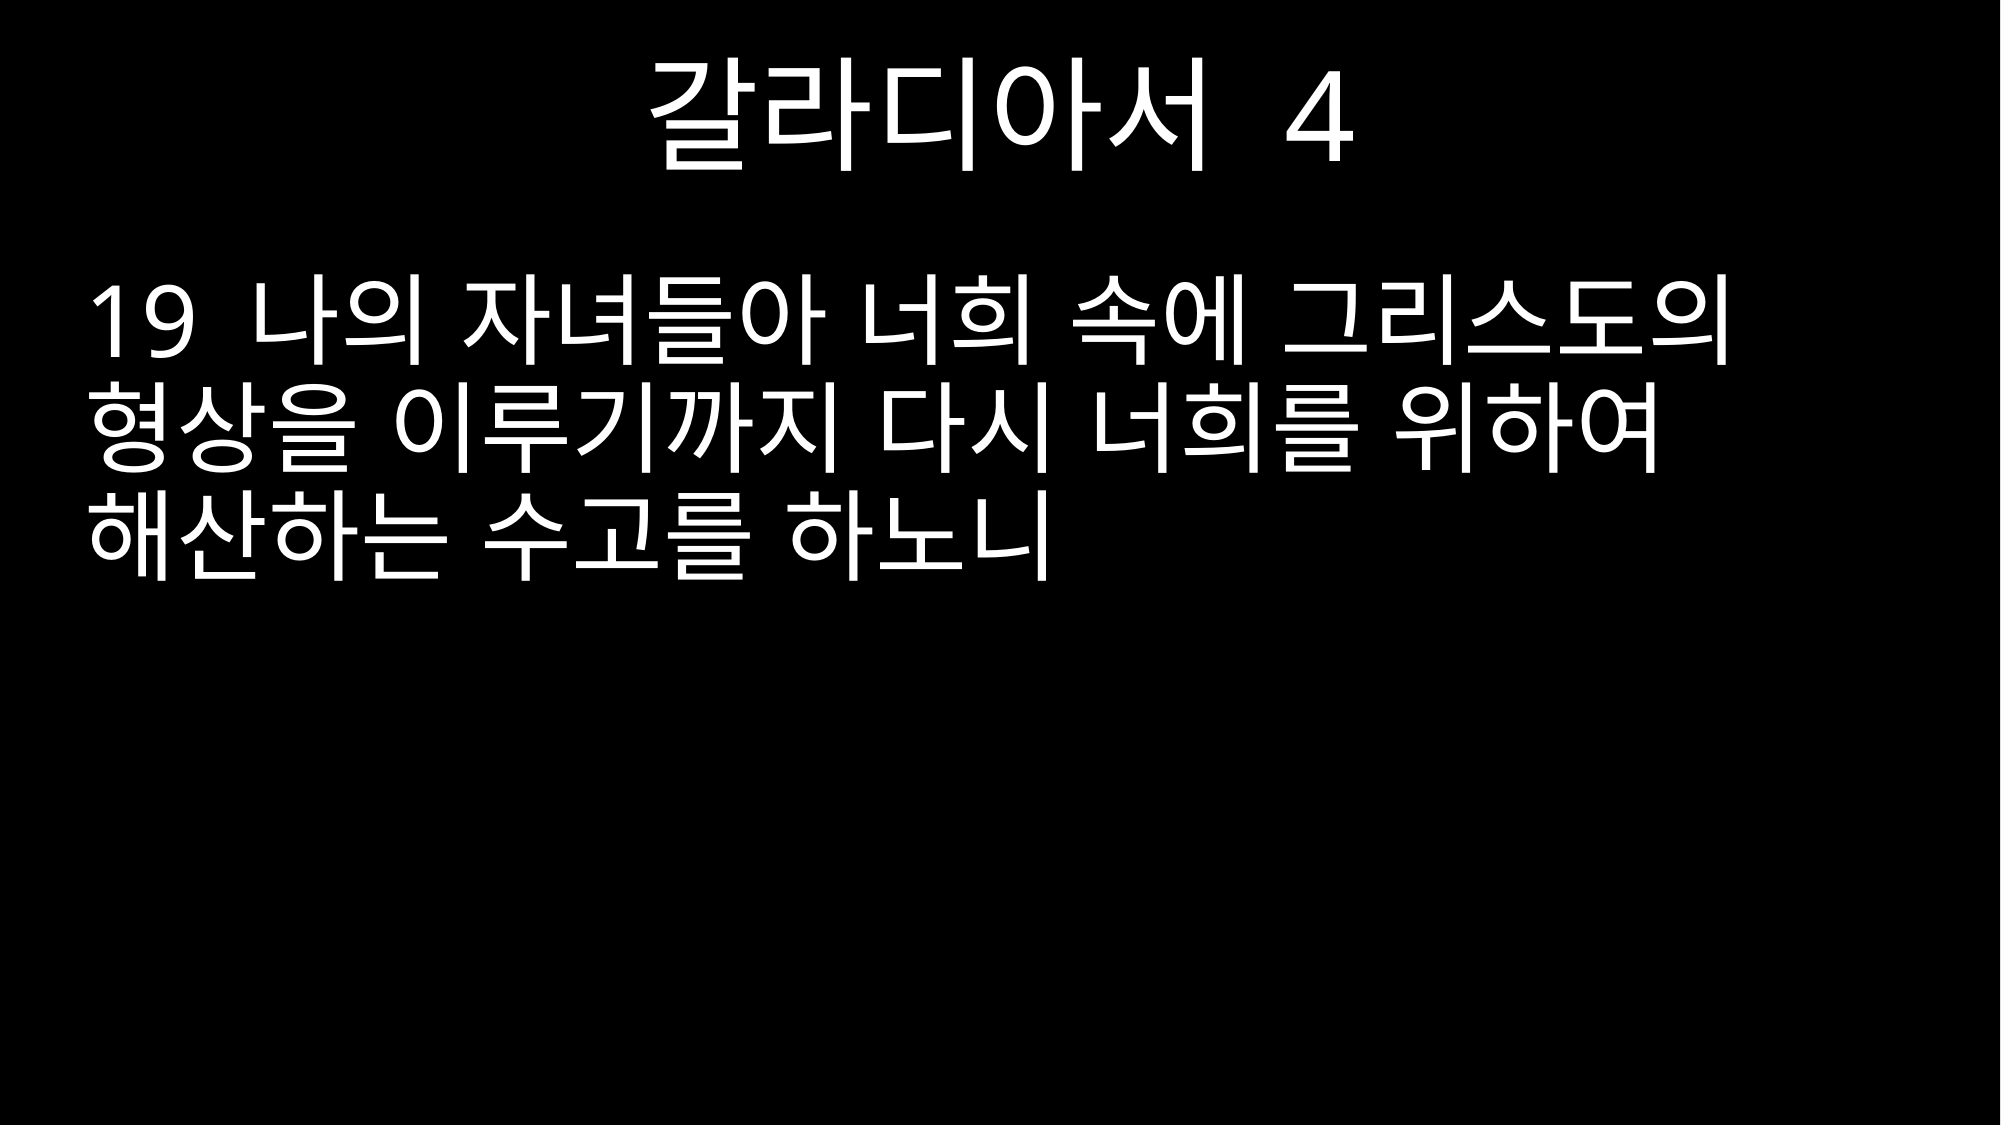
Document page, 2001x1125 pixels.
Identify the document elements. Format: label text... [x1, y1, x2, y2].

footer 갈라디아서 4 [0, 32, 2000, 192]
list 19 나의 자녀들아 너희 속에 그리스도의 형상을 이루기까지 다시 너희를 위하여 해산하는 수고를 하노니 [69, 263, 1953, 423]
picture [0, 0, 2001, 1125]
